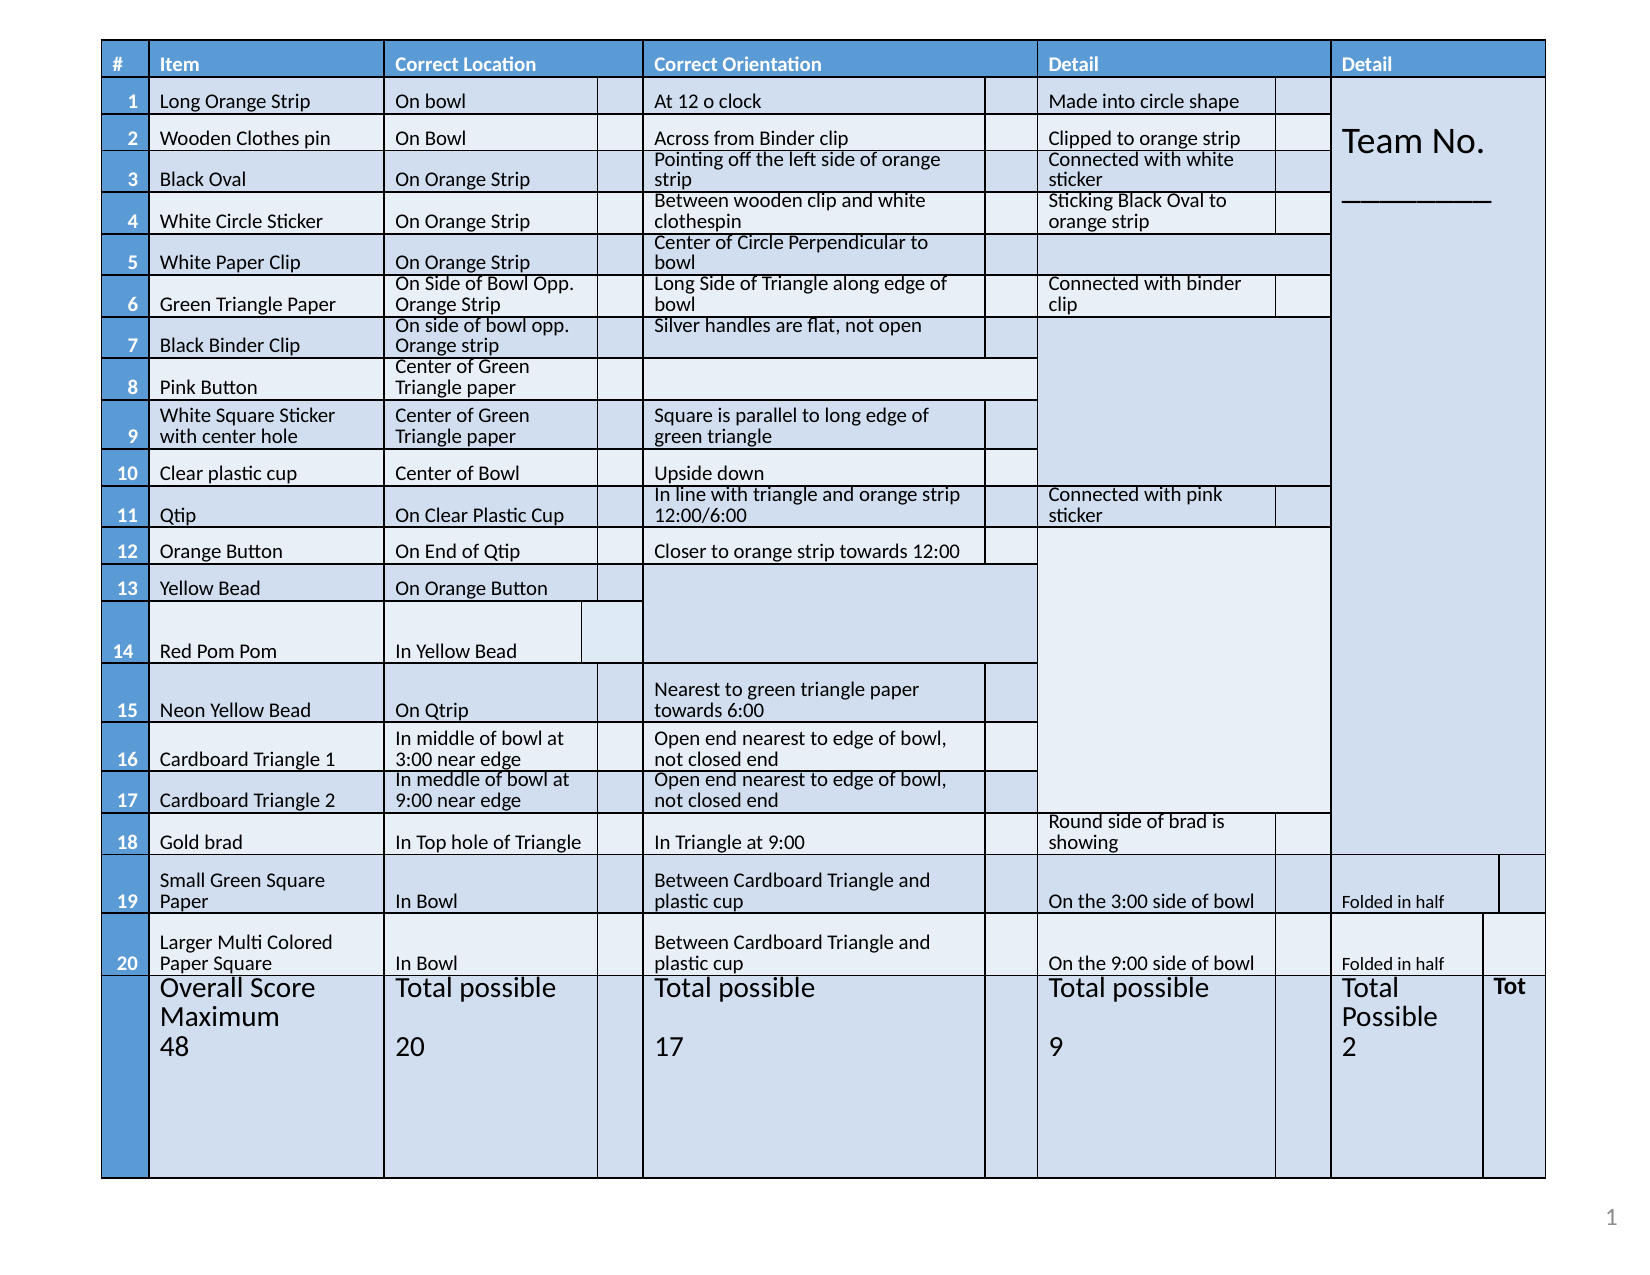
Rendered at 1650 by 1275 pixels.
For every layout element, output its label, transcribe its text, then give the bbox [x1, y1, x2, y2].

table_cell [1332, 78, 1545, 854]
table_cell Between wooden clip and white clothespin [644, 193, 984, 233]
table_cell Pointing off the left side of orange strip [644, 151, 984, 191]
table_cell At 12 o clock [644, 78, 984, 113]
table_cell [986, 115, 1037, 150]
table_cell 11 [102, 487, 148, 526]
table_cell [598, 723, 642, 770]
table_cell White Circle Sticker [150, 193, 383, 233]
table_cell In middle of bowl at 3:00 near edge [385, 723, 597, 770]
table_cell [986, 723, 1037, 770]
table_cell [986, 235, 1037, 274]
table_cell [1038, 235, 1330, 274]
table_cell [986, 855, 1037, 912]
table_cell 3 [102, 151, 148, 191]
table_cell Black Binder Clip [150, 318, 383, 357]
table_cell [986, 528, 1037, 563]
table_cell [598, 151, 642, 191]
table_cell [598, 193, 642, 233]
table_cell On Side of Bowl Opp. Orange Strip [385, 276, 597, 316]
table_cell Green Triangle Paper [150, 276, 383, 316]
table_cell 10 [102, 450, 148, 485]
table_cell [598, 914, 642, 975]
table_cell Between Cardboard Triangle and plastic cup [644, 855, 984, 912]
table_cell Red Pom Pom [150, 602, 383, 662]
table_cell [1276, 151, 1327, 191]
table_cell Yellow Bead [150, 565, 383, 600]
table_cell 6 [102, 276, 148, 316]
table_cell 1 [102, 78, 148, 113]
table_cell [986, 914, 1037, 975]
table_cell Pink Button [150, 359, 383, 399]
table_cell [598, 235, 642, 274]
table_header # [102, 41, 148, 76]
table_cell [598, 115, 642, 150]
table_cell 18 [102, 814, 148, 854]
table_cell On side of bowl opp. Orange strip [385, 318, 597, 357]
table_cell On Orange Strip [385, 235, 597, 274]
table_cell Upside down [644, 450, 984, 485]
table_cell [1276, 914, 1330, 975]
table_cell 9 [102, 401, 148, 448]
table_cell [1276, 193, 1330, 233]
table_cell Black Oval [150, 151, 383, 191]
table_cell In Triangle at 9:00 [644, 814, 984, 854]
table_cell 14 [102, 602, 148, 662]
table_cell [1276, 487, 1330, 526]
table_cell Center of Green Triangle paper [385, 401, 597, 448]
table_cell [598, 318, 642, 357]
table_cell [1276, 976, 1330, 1177]
table_cell Round side of brad is showing [1038, 814, 1275, 854]
table_cell Cardboard Triangle 2 [150, 772, 383, 812]
table_cell [986, 450, 1037, 485]
table_cell Clipped to orange strip [1038, 115, 1275, 150]
table_cell [644, 359, 1037, 399]
table_cell Square is parallel to long edge of green triangle [644, 401, 984, 448]
table_cell Folded in half [1332, 855, 1498, 912]
table_cell On Clear Plastic Cup [385, 487, 597, 526]
table_cell [986, 664, 1037, 721]
table_cell Open end nearest to edge of bowl, not closed end [644, 723, 984, 770]
table_cell [986, 401, 1037, 448]
table_cell Total possible 9 [1038, 976, 1275, 1177]
table_cell [1276, 276, 1330, 316]
table_cell Total possible 17 [644, 976, 984, 1177]
table_cell Gold brad [150, 814, 383, 854]
table_cell [1276, 814, 1330, 854]
table_cell Sticking Black Oval to orange strip [1038, 193, 1275, 233]
table_cell [598, 772, 642, 812]
table_cell 19 [102, 855, 148, 912]
table_cell On Orange Strip [385, 151, 597, 191]
table_cell Between Cardboard Triangle and plastic cup [644, 914, 984, 975]
table_cell 12 [102, 528, 148, 563]
table_cell Connected with white sticker [1038, 151, 1275, 191]
table_cell Wooden Clothes pin [150, 115, 383, 150]
table_cell Long Side of Triangle along edge of bowl [644, 276, 984, 316]
table_cell [1484, 914, 1545, 975]
table_cell White Paper Clip [150, 235, 383, 274]
table_cell [598, 487, 642, 526]
table_cell Center of Circle Perpendicular to bowl [644, 235, 984, 274]
table_cell 4 [102, 193, 148, 233]
table_cell Center of Bowl [385, 450, 597, 485]
table_cell White Square Sticker with center hole [150, 401, 383, 448]
table_cell In Bowl [385, 914, 597, 975]
table_cell Long Orange Strip [150, 78, 383, 113]
table_cell [986, 976, 1037, 1177]
text_box Team No. ________ [1327, 108, 1516, 214]
table_header Correct Location [385, 41, 642, 76]
table_cell Clear plastic cup [150, 450, 383, 485]
slide_number 1 [1515, 1181, 1633, 1250]
table_cell 20 [102, 914, 148, 975]
table_header Detail [1038, 41, 1330, 76]
table_cell [102, 976, 148, 1177]
table_cell [986, 814, 1037, 854]
table_cell [1276, 78, 1330, 113]
table_cell 2 [102, 115, 148, 150]
table_cell Cardboard Triangle 1 [150, 723, 383, 770]
table_cell Made into circle shape [1038, 78, 1275, 113]
table_cell [986, 318, 1037, 357]
table_cell 13 [102, 565, 148, 600]
table_cell Connected with pink sticker [1038, 487, 1275, 526]
table_cell [986, 78, 1037, 113]
table_cell 16 [102, 723, 148, 770]
table_cell [598, 450, 642, 485]
table_cell Total possible 20 [385, 976, 597, 1177]
table_header Item [150, 41, 383, 76]
table_cell [598, 528, 642, 563]
table_cell [986, 276, 1037, 316]
table_cell Open end nearest to edge of bowl, not closed end [644, 772, 984, 812]
table_cell [598, 565, 642, 600]
table_cell Overall Score Maximum 48 [150, 976, 383, 1177]
table_cell On Bowl [385, 115, 597, 150]
table_cell Qtip [150, 487, 383, 526]
table_cell [598, 78, 642, 113]
table_cell [986, 151, 1037, 191]
table_cell Across from Binder clip [644, 115, 984, 150]
table_cell Center of Green Triangle paper [385, 359, 597, 399]
table_cell Total Possible 2 [1332, 976, 1482, 1177]
table_header Correct Orientation [644, 41, 1037, 76]
table_cell On bowl [385, 78, 597, 113]
table_cell [598, 664, 642, 721]
table_cell [598, 276, 642, 316]
table_cell Silver handles are flat, not open [644, 318, 984, 357]
table_cell [1038, 528, 1330, 812]
table_cell [1276, 115, 1327, 150]
table_cell [986, 487, 1037, 526]
table_cell [1038, 318, 1330, 485]
table_cell On Orange Button [385, 565, 597, 600]
table_cell On Qtrip [385, 664, 597, 721]
table_cell [598, 401, 642, 448]
table_cell Closer to orange strip towards 12:00 [644, 528, 984, 563]
table_cell On the 3:00 side of bowl [1038, 855, 1275, 912]
table_cell Small Green Square Paper [150, 855, 383, 912]
table_cell [598, 814, 642, 854]
table_cell 15 [102, 664, 148, 721]
table_cell [1500, 855, 1545, 912]
table_cell In Yellow Bead [385, 602, 581, 662]
table_cell [598, 359, 642, 399]
table_header Detail [1332, 41, 1545, 76]
table_cell [986, 772, 1037, 812]
table_cell [598, 855, 642, 912]
table_cell In Bowl [385, 855, 597, 912]
table_cell On Orange Strip [385, 193, 597, 233]
table_cell 8 [102, 359, 148, 399]
table_cell Tot [1484, 976, 1545, 1177]
table_cell In meddle of bowl at 9:00 near edge [385, 772, 597, 812]
table_cell 17 [102, 772, 148, 812]
table_cell [598, 976, 642, 1177]
table_cell 5 [102, 235, 148, 274]
table_cell On End of Qtip [385, 528, 597, 563]
table_cell On the 9:00 side of bowl [1038, 914, 1275, 975]
table_cell [986, 193, 1037, 233]
table_cell Orange Button [150, 528, 383, 563]
table_cell Connected with binder clip [1038, 276, 1275, 316]
table_cell 7 [102, 318, 148, 357]
table_cell In line with triangle and orange strip 12:00/6:00 [644, 487, 984, 526]
table_cell Nearest to green triangle paper towards 6:00 [644, 664, 984, 721]
table_cell Folded in half [1332, 914, 1482, 975]
table_cell Larger Multi Colored Paper Square [150, 914, 383, 975]
table_cell [1276, 855, 1330, 912]
table_cell In Top hole of Triangle [385, 814, 597, 854]
table_cell [582, 602, 642, 662]
table_cell [644, 565, 1037, 662]
table_cell Neon Yellow Bead [150, 664, 383, 721]
